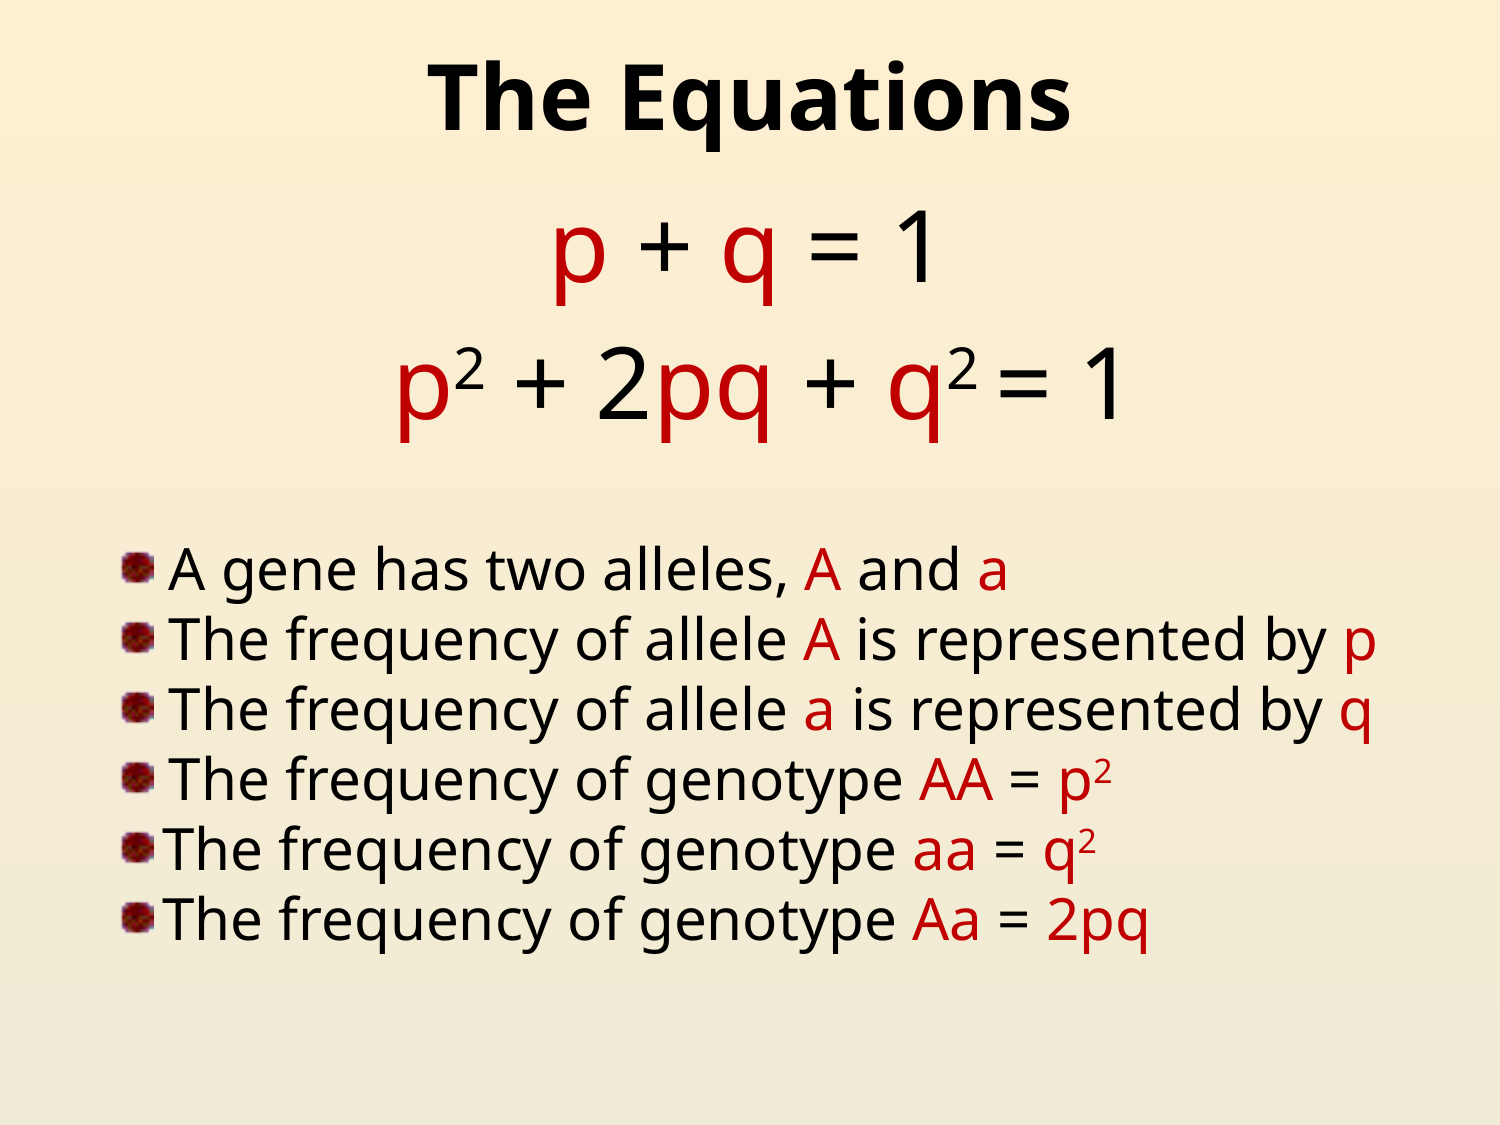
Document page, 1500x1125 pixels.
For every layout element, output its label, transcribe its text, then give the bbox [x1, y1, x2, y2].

picture [112, 616, 154, 658]
text_box p + q = 1 [534, 174, 963, 310]
picture [112, 756, 154, 798]
picture [112, 826, 154, 868]
text_box A gene has two alleles, A and a The frequency of allele A is represented by p The frequency of allele a is represented by q The frequency of genotype AA = p2 The frequency of genotype aa = q2 The frequency of genotype Aa = 2pq [97, 524, 1394, 960]
title The Equations [75, 0, 1425, 188]
picture [112, 686, 154, 728]
picture [112, 546, 154, 588]
text_box p2 + 2pq + q2 = 1 [377, 312, 1151, 448]
picture [112, 896, 154, 938]
